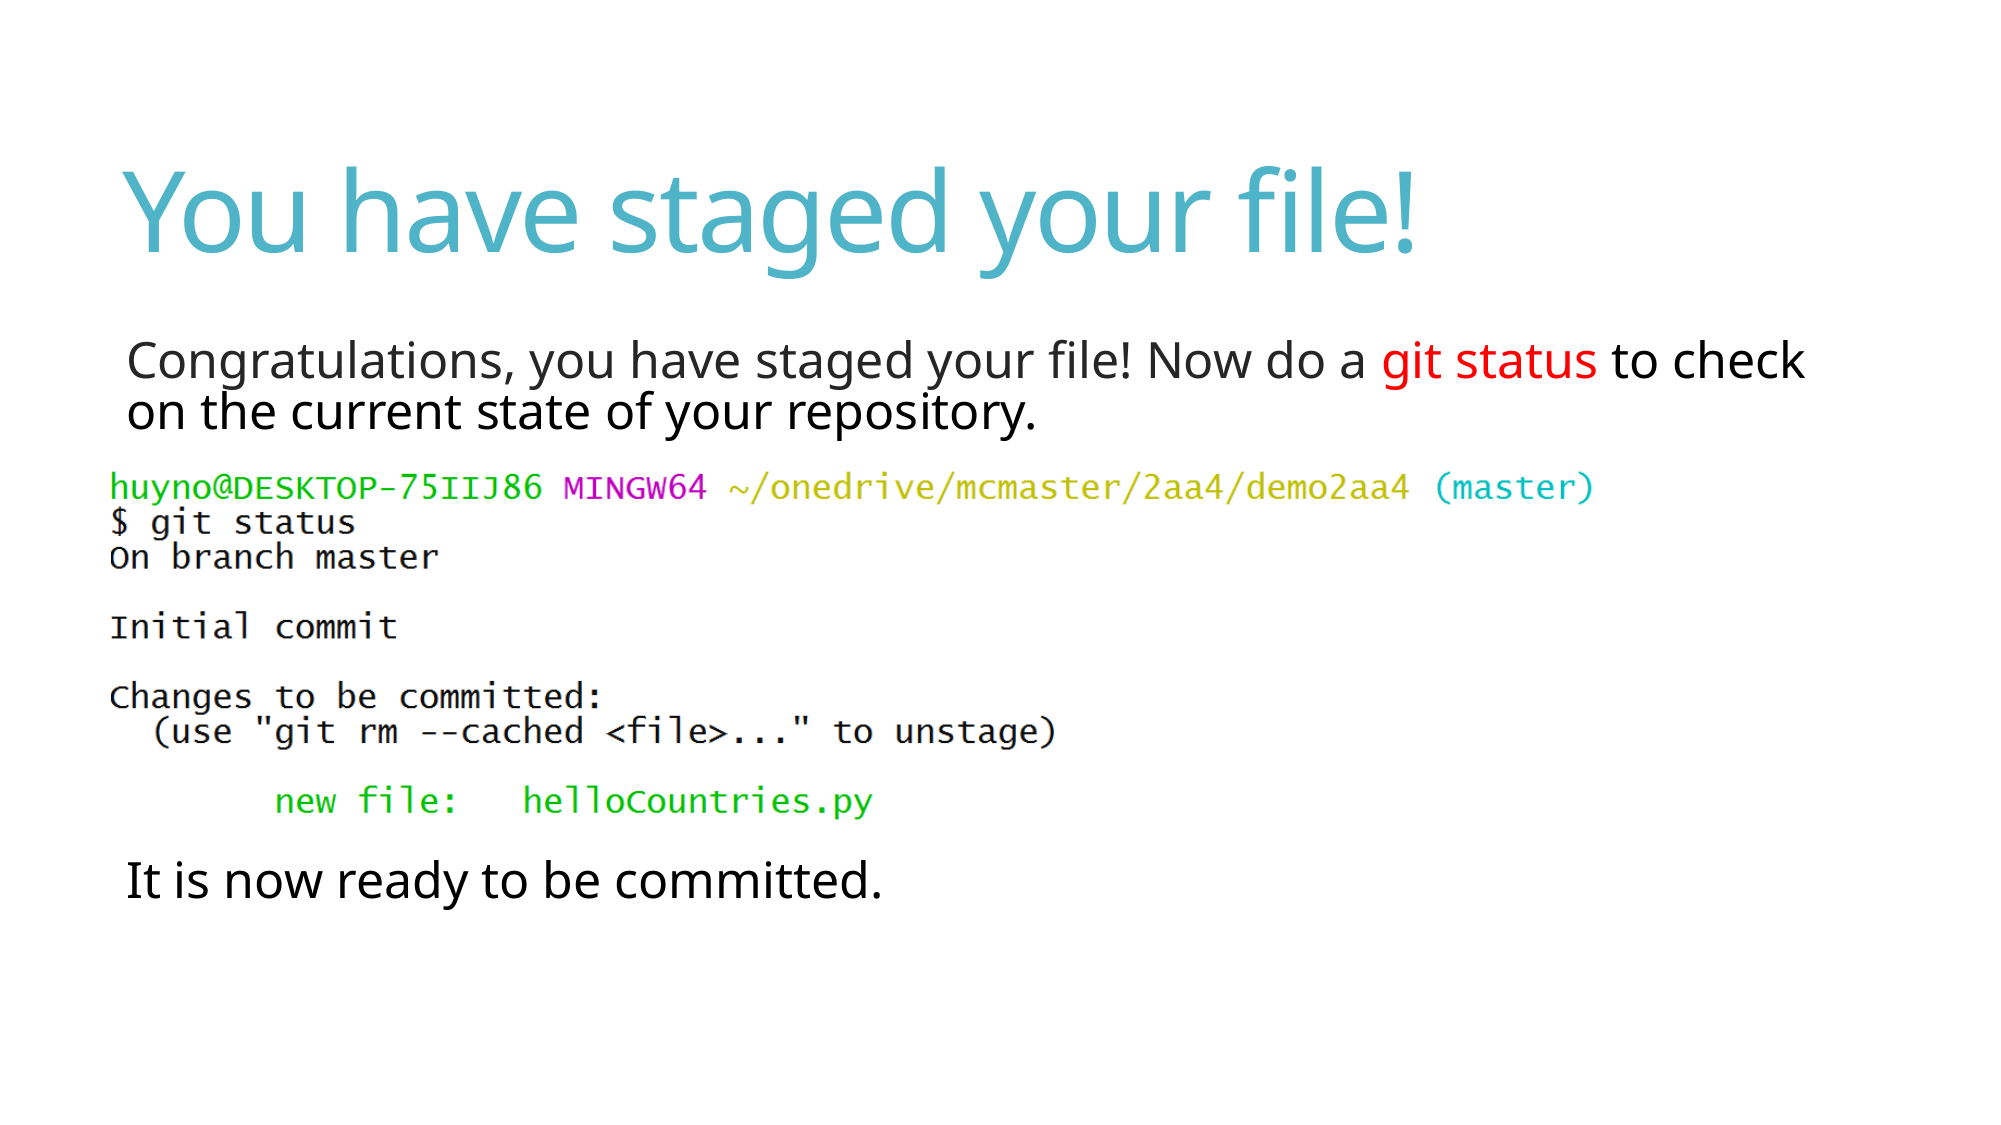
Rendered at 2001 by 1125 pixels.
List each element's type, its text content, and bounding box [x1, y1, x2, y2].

title You have staged your file! [107, 81, 1875, 354]
list Congratulations, you have staged your file! Now do a git status to check on the current state of your repository. [111, 329, 1876, 452]
text_box It is now ready to be committed. [110, 850, 1875, 972]
picture [110, 451, 1623, 851]
